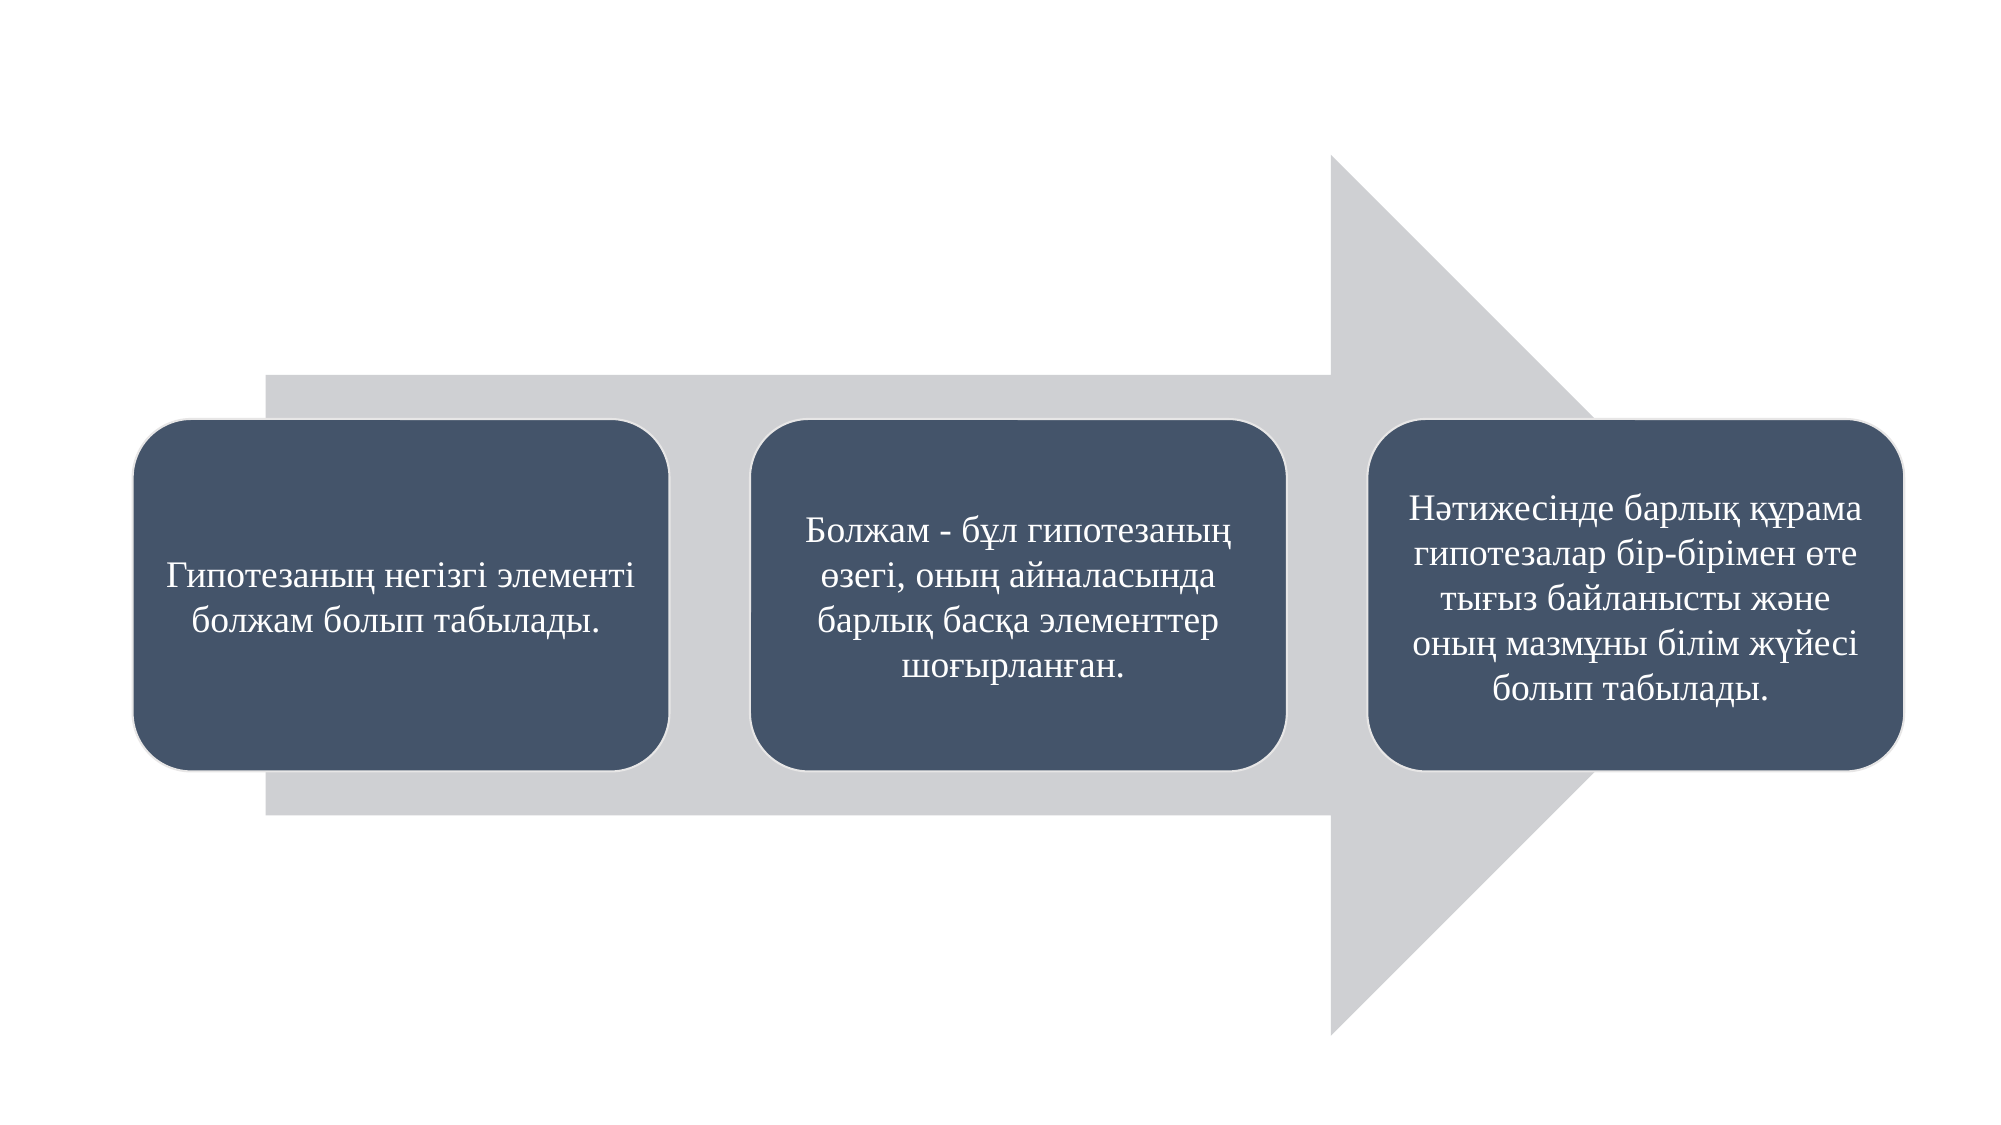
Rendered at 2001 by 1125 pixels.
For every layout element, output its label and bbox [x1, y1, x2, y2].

list [132, 154, 1905, 1036]
